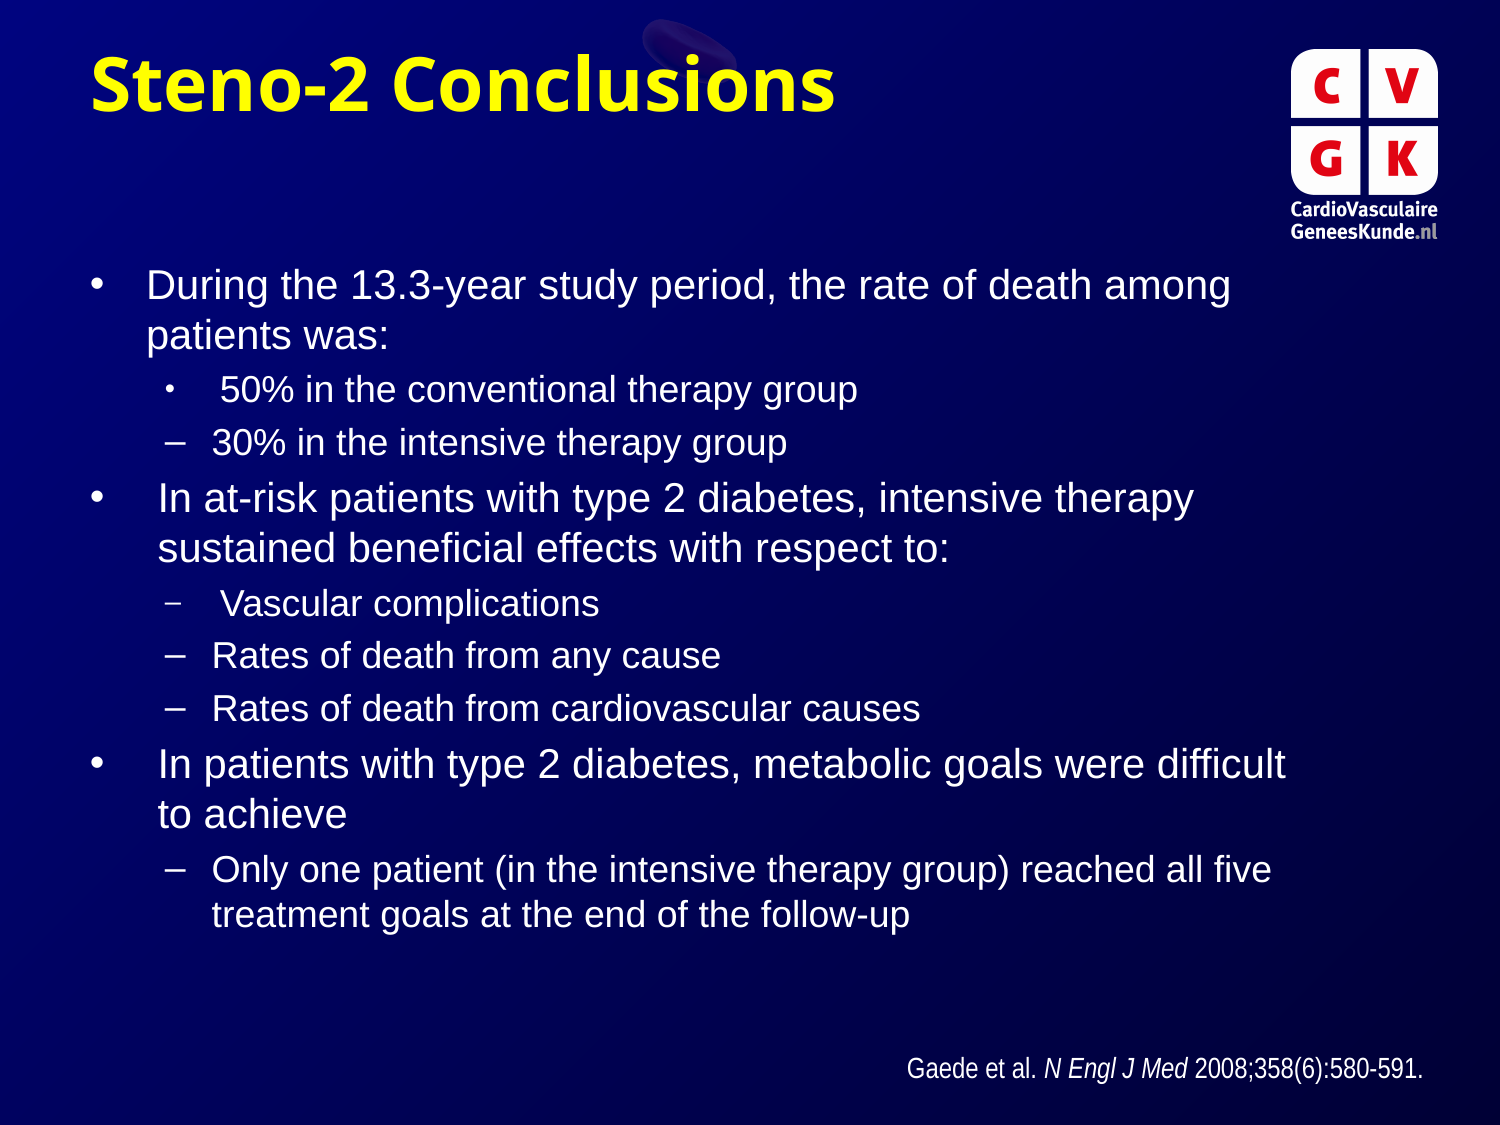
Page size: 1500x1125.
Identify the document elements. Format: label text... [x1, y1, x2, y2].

picture [1291, 49, 1438, 239]
list During the 13.3-year study period, the rate of death among patients was: 50% in the conventional therapy group 30% in the intensive therapy group In at-risk patients with type 2 diabetes, intensive therapy sustained beneficial effects with respect to: Vascular complications Rates of death from any cause Rates of death from cardiovascular causes In patients with type 2 diabetes, metabolic goals were difficult to achieve Only one patient (in the intensive therapy group) reached all five treatment goals at the end of the follow-up [75, 250, 1425, 1051]
title Steno-2 Conclusions [75, 29, 1419, 217]
text_box Gaede et al. N Engl J Med 2008;358(6):580-591. [892, 1042, 1477, 1093]
